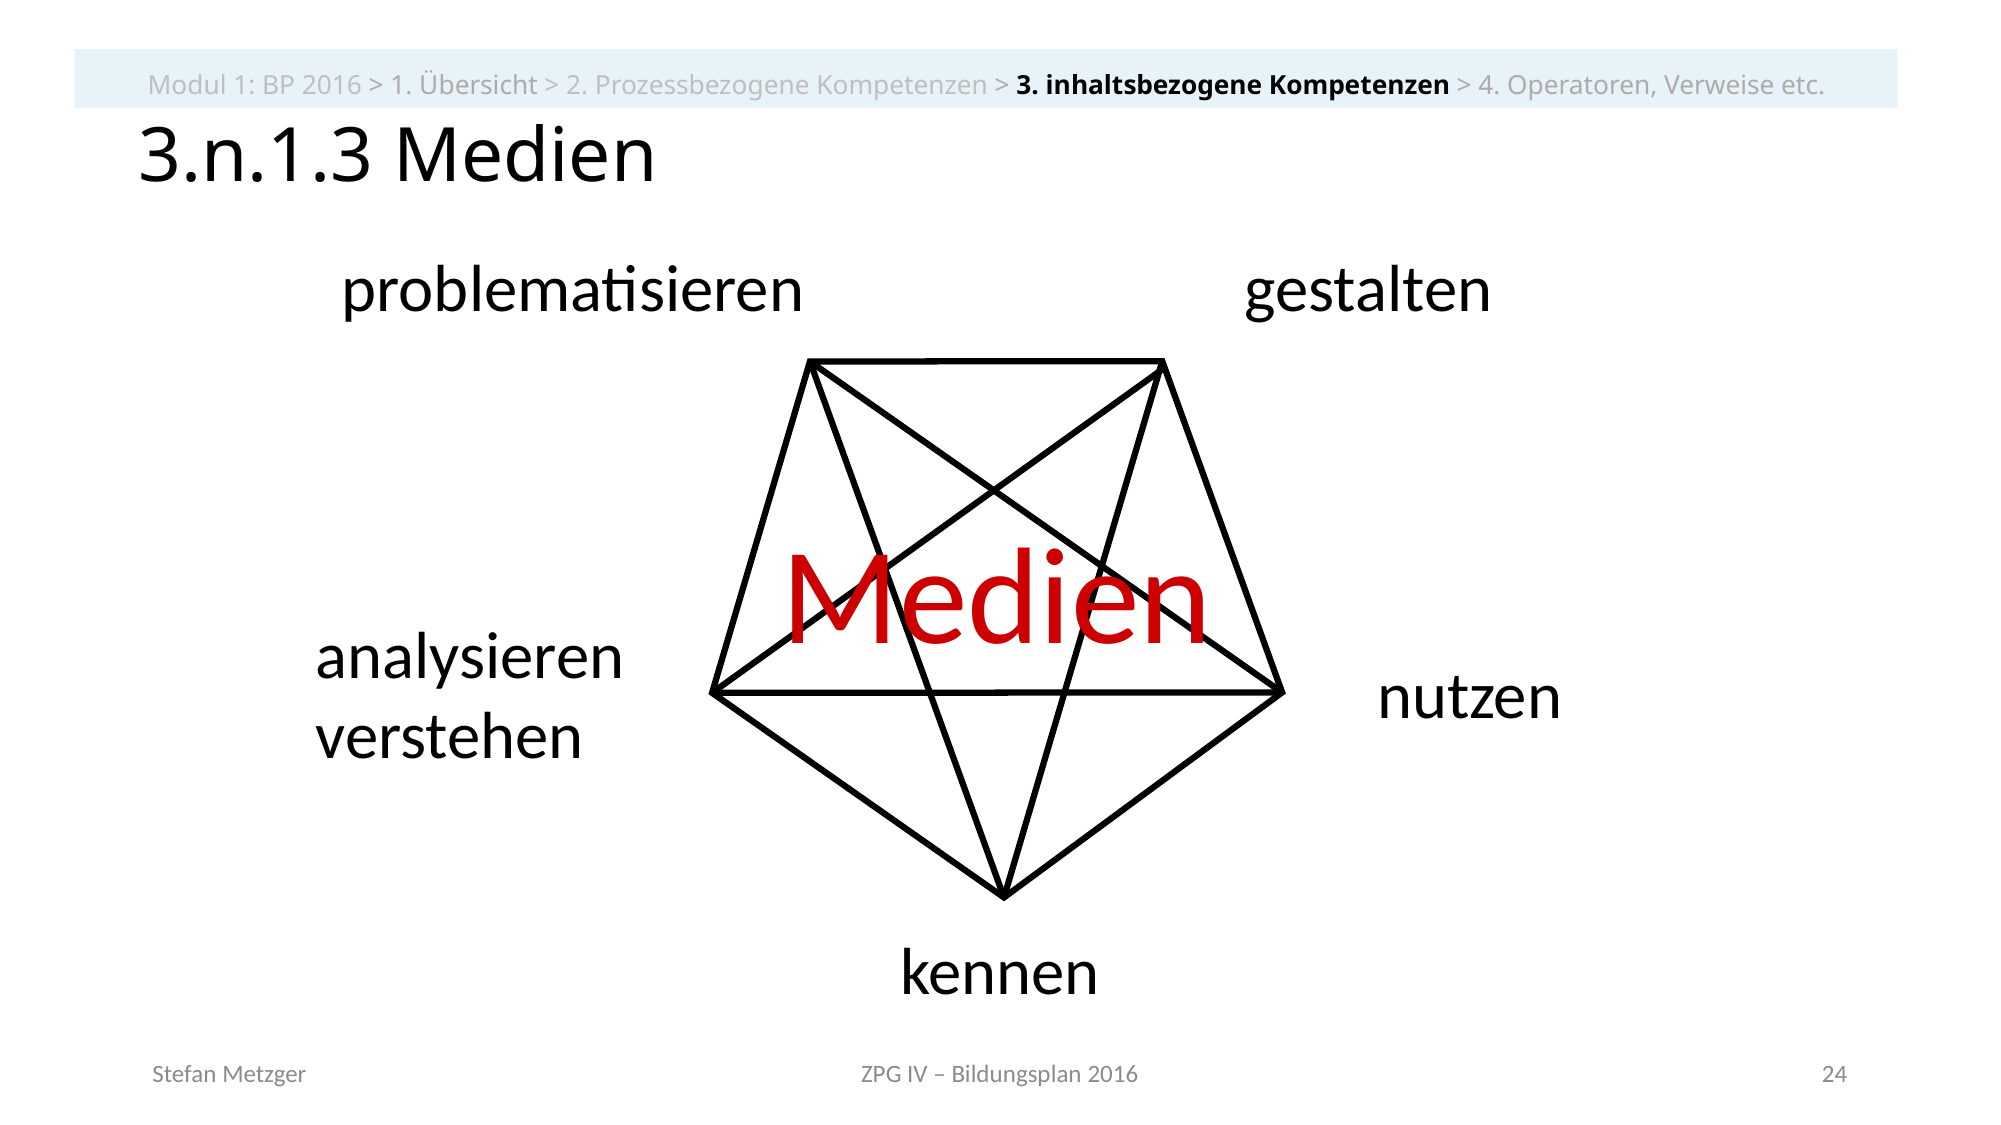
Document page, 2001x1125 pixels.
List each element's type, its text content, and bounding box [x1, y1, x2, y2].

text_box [809, 693, 1004, 898]
text_box 3.n.1.3 Medien [123, 109, 1849, 246]
slide_number 24 [1412, 1042, 1863, 1103]
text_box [1163, 361, 1283, 692]
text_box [712, 369, 1163, 692]
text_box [1004, 693, 1163, 898]
text_box problematisieren [326, 236, 837, 332]
text_box gestalten [1229, 236, 1577, 332]
text_box kennen [858, 920, 1142, 1016]
text_box Modul 1: BP 2016 > 1. Übersicht > 2. Prozessbezogene Kompetenzen > 3. inhaltsbezogene Kompetenzen > 4. Operatoren, Verweise etc. [74, 49, 1898, 108]
text_box analysieren verstehen [300, 604, 682, 779]
text_box [1163, 696, 1280, 782]
footer ZPG IV – Bildungsplan 2016 [662, 1042, 1338, 1103]
text_box [714, 696, 809, 763]
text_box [1004, 361, 1163, 369]
text_box nutzen [1362, 644, 1615, 740]
slide_number Stefan Metzger [137, 1042, 588, 1103]
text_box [809, 361, 1004, 369]
